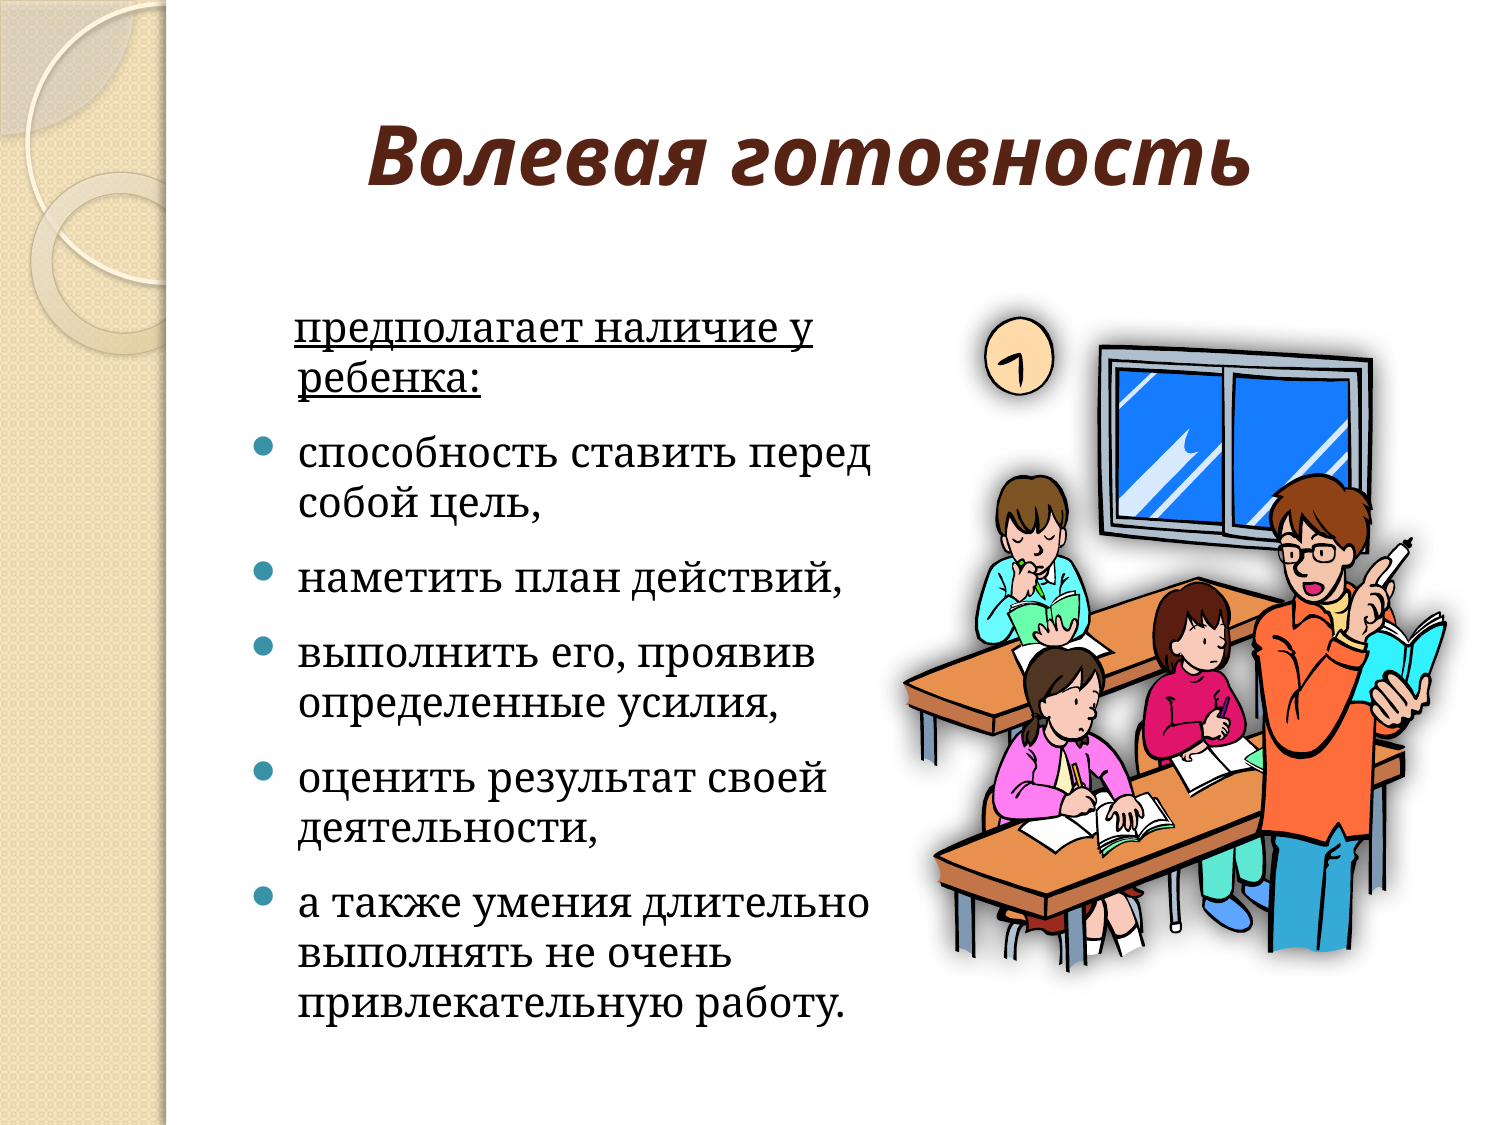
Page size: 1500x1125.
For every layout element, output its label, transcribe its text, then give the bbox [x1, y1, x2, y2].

picture [890, 316, 1448, 973]
title Волевая готовность [351, 58, 1312, 247]
list предполагает наличие у ребенка: способность ставить перед собой цель, наметить план действий, выполнить его, проявив определенные усилия, оценить результат своей деятельности, а также умения длительно выполнять не очень привлекательную работу. [222, 292, 950, 1055]
